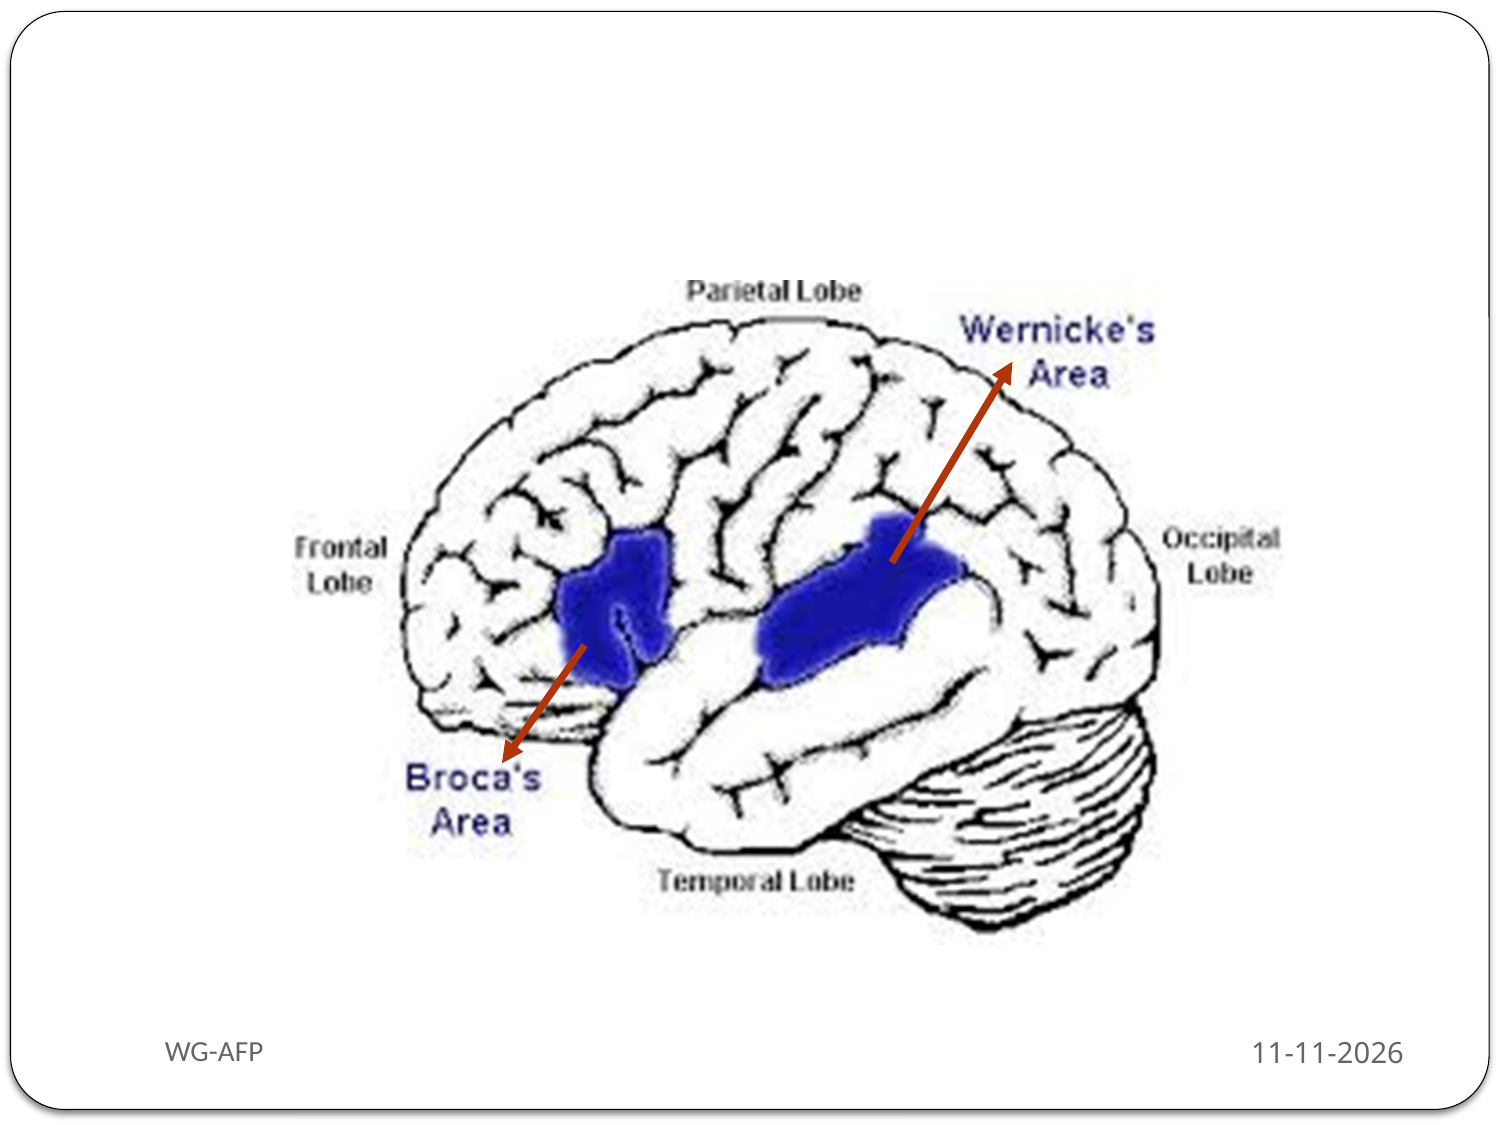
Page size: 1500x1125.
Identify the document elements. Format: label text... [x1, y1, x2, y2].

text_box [501, 644, 585, 764]
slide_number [1012, 1015, 1419, 1094]
footer WG-AFP [150, 1012, 800, 1088]
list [292, 280, 1283, 945]
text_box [891, 361, 1013, 563]
